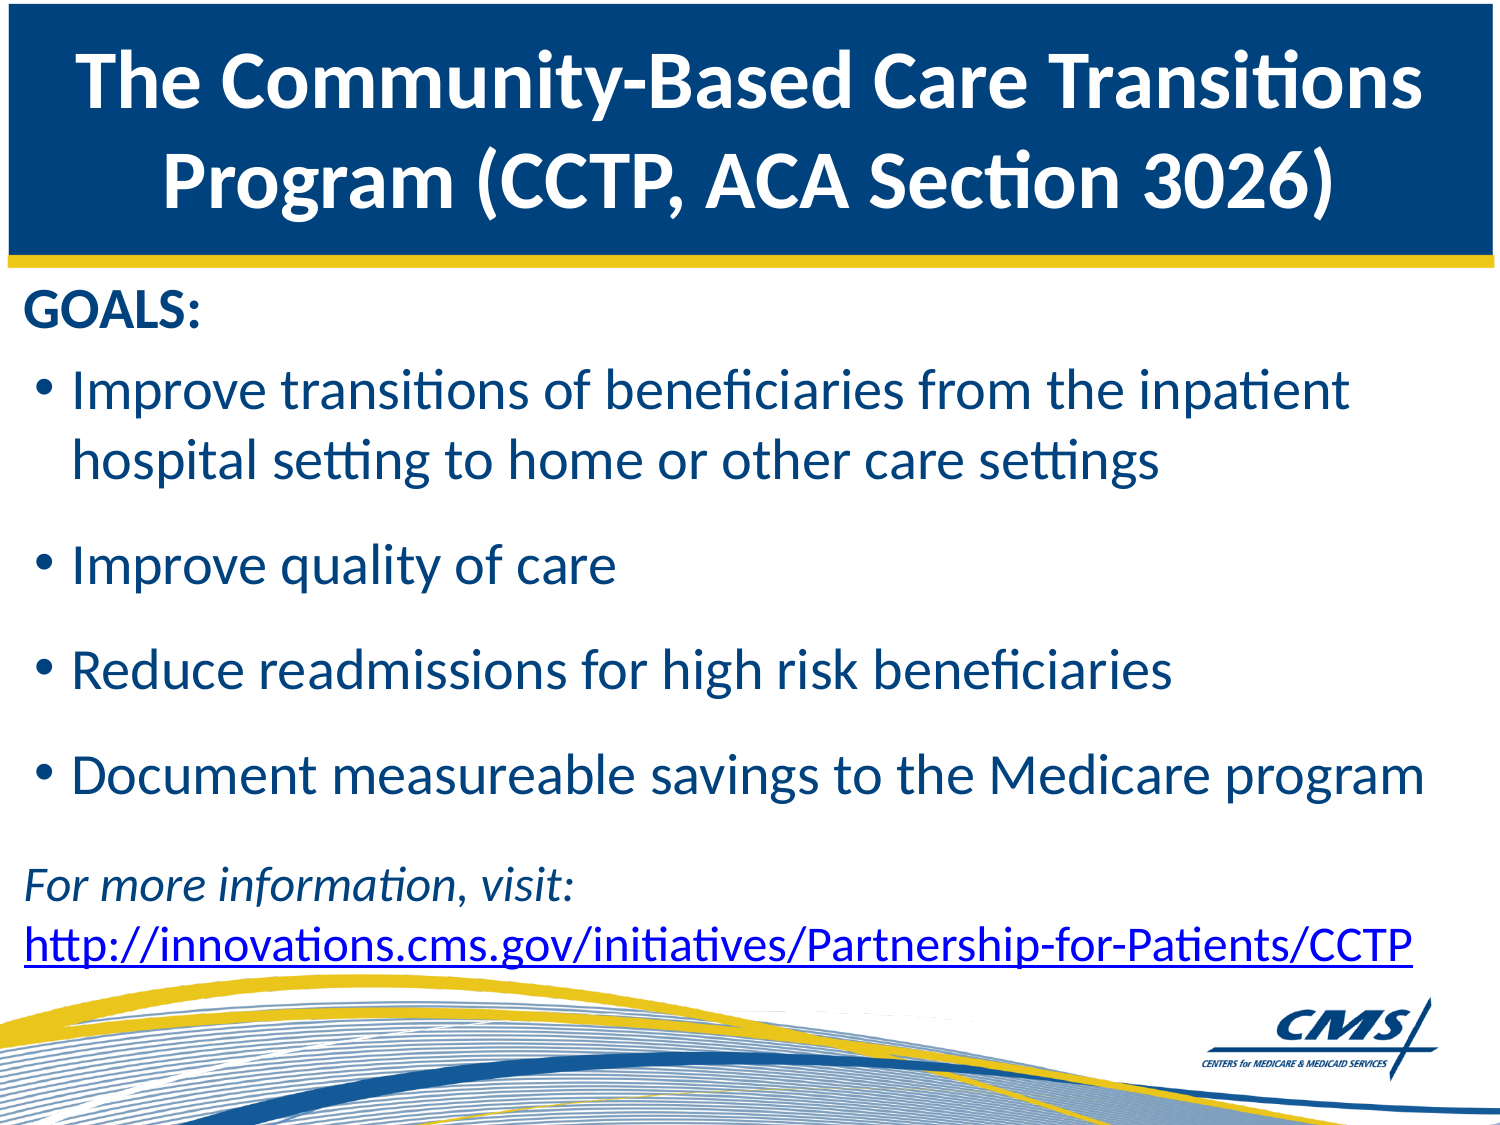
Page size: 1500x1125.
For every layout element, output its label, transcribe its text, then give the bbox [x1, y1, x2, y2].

list GOALS: Improve transitions of beneficiaries from the inpatient hospital setting to home or other care settings Improve quality of care Reduce readmissions for high risk beneficiaries Document measureable savings to the Medicare program For more information, visit: http://innovations.cms.gov/initiatives/Partnership-for-Patients/CCTP [0, 262, 1500, 1038]
picture [0, 1038, 1500, 1125]
title The Community-Based Care Transitions Program (CCTP, ACA Section 3026) [0, 0, 1500, 251]
picture [0, 251, 1500, 262]
